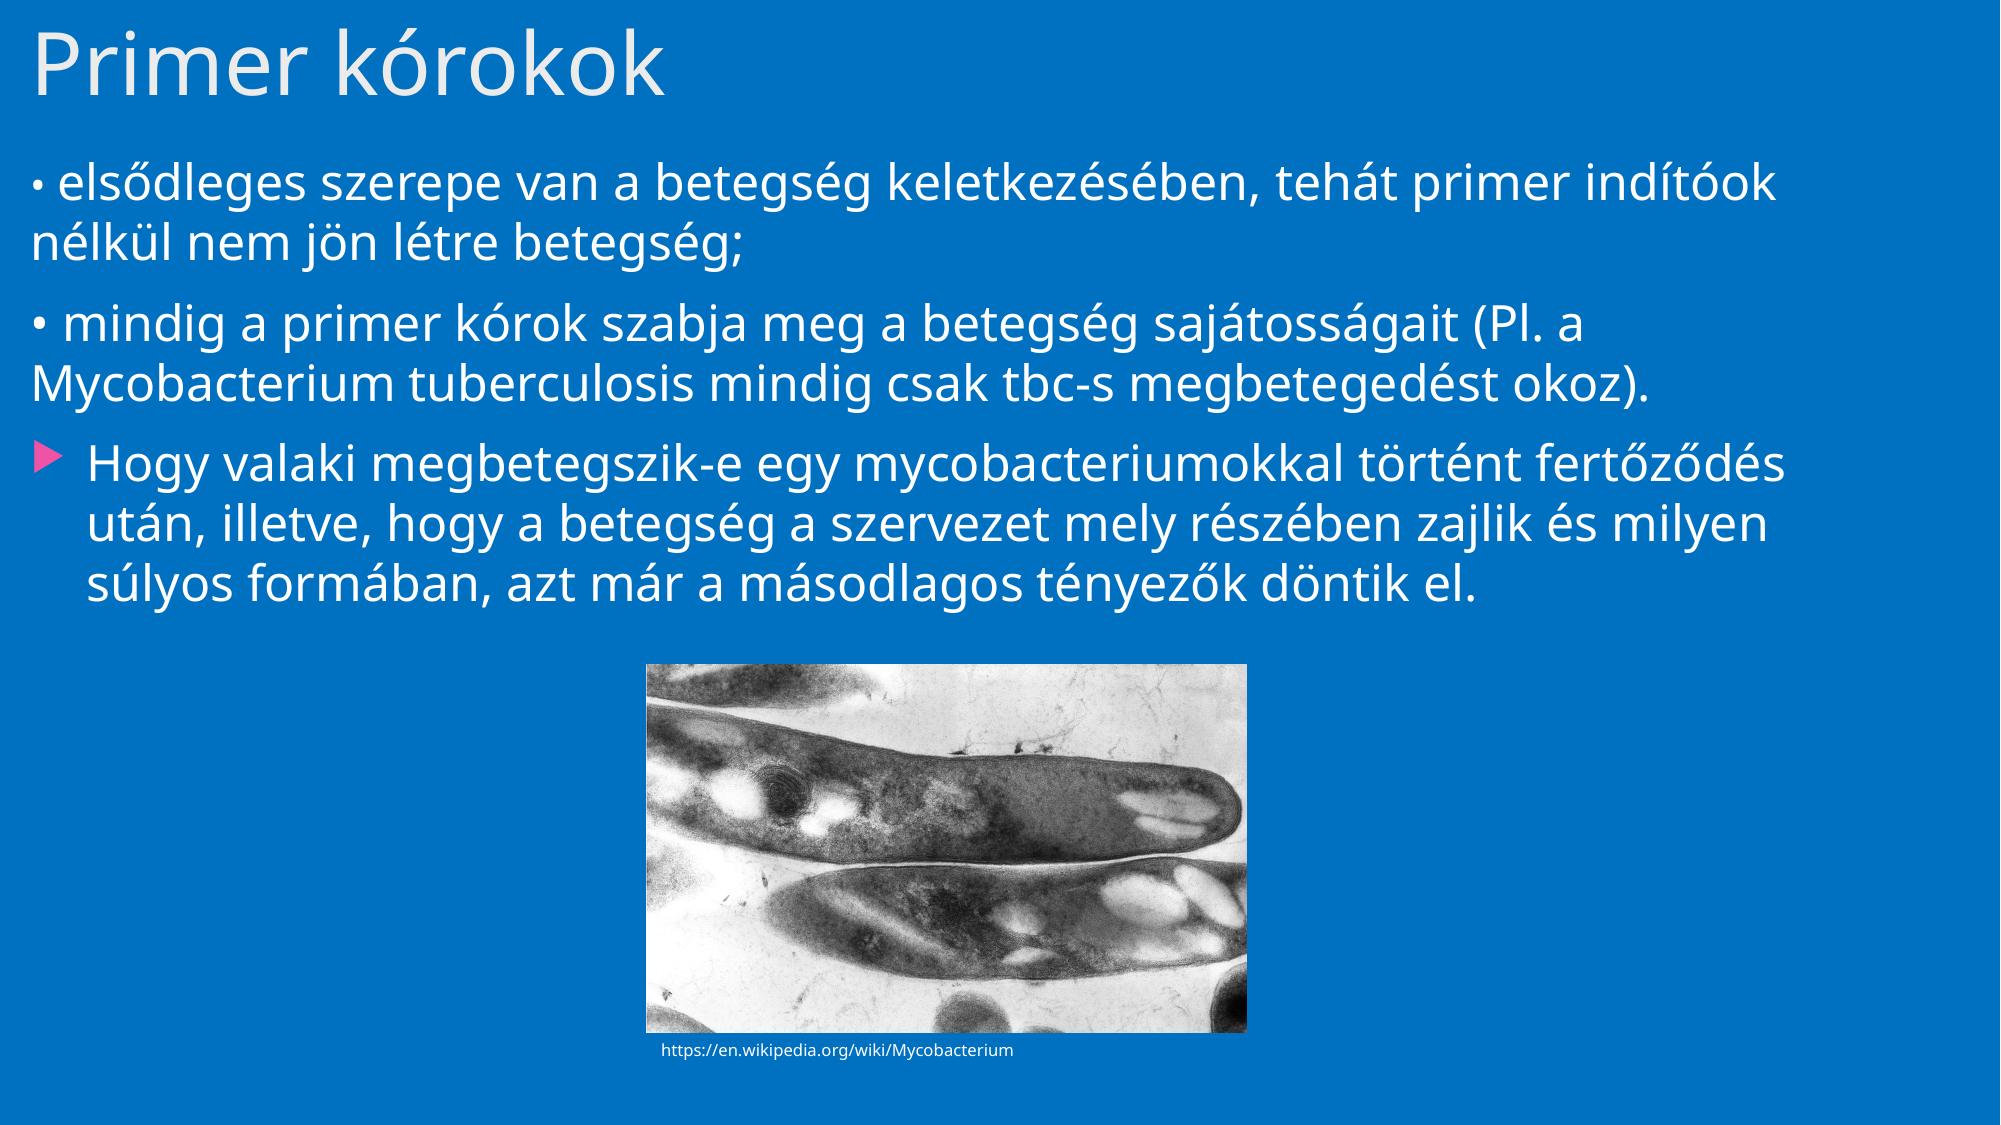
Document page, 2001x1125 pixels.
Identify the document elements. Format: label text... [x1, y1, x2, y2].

title Primer kórokok [15, 0, 1559, 142]
list • elsődleges szerepe van a betegség keletkezésében, tehát primer indítóok nélkül nem jön létre betegség; • mindig a primer kórok szabja meg a betegség sajátosságait (Pl. a Mycobacterium tuberculosis mindig csak tbc-s megbetegedést okoz). Hogy valaki megbetegszik-e egy mycobacteriumokkal történt fertőződés után, illetve, hogy a betegség a szervezet mely részében zajlik és milyen súlyos formában, azt már a másodlagos tényezők döntik el. [15, 142, 1878, 1033]
text_box https://en.wikipedia.org/wiki/Mycobacterium [646, 1041, 1247, 1067]
picture [646, 664, 1247, 1033]
